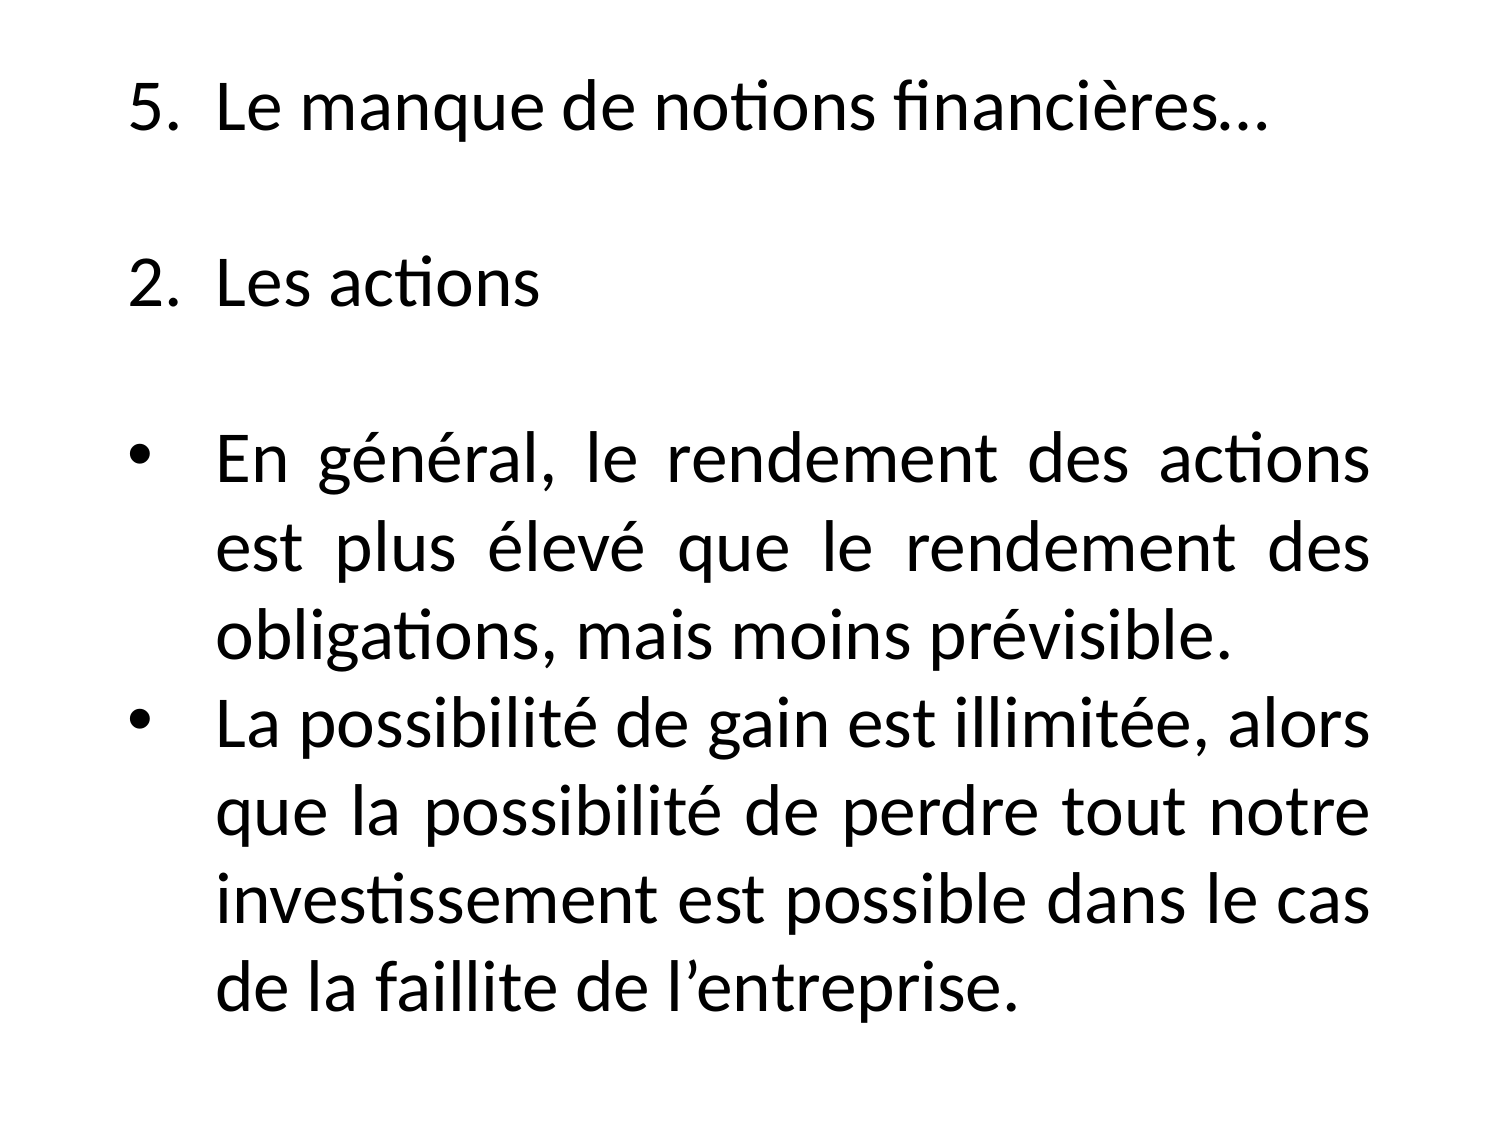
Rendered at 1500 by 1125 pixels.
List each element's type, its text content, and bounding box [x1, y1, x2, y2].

text_box 5. Le manque de notions financières… 2. Les actions En général, le rendement des actions est plus élevé que le rendement des obligations, mais moins prévisible. La possibilité de gain est illimitée, alors que la possibilité de perdre tout notre investissement est possible dans le cas de la faillite de l’entreprise. [112, 50, 1388, 1075]
